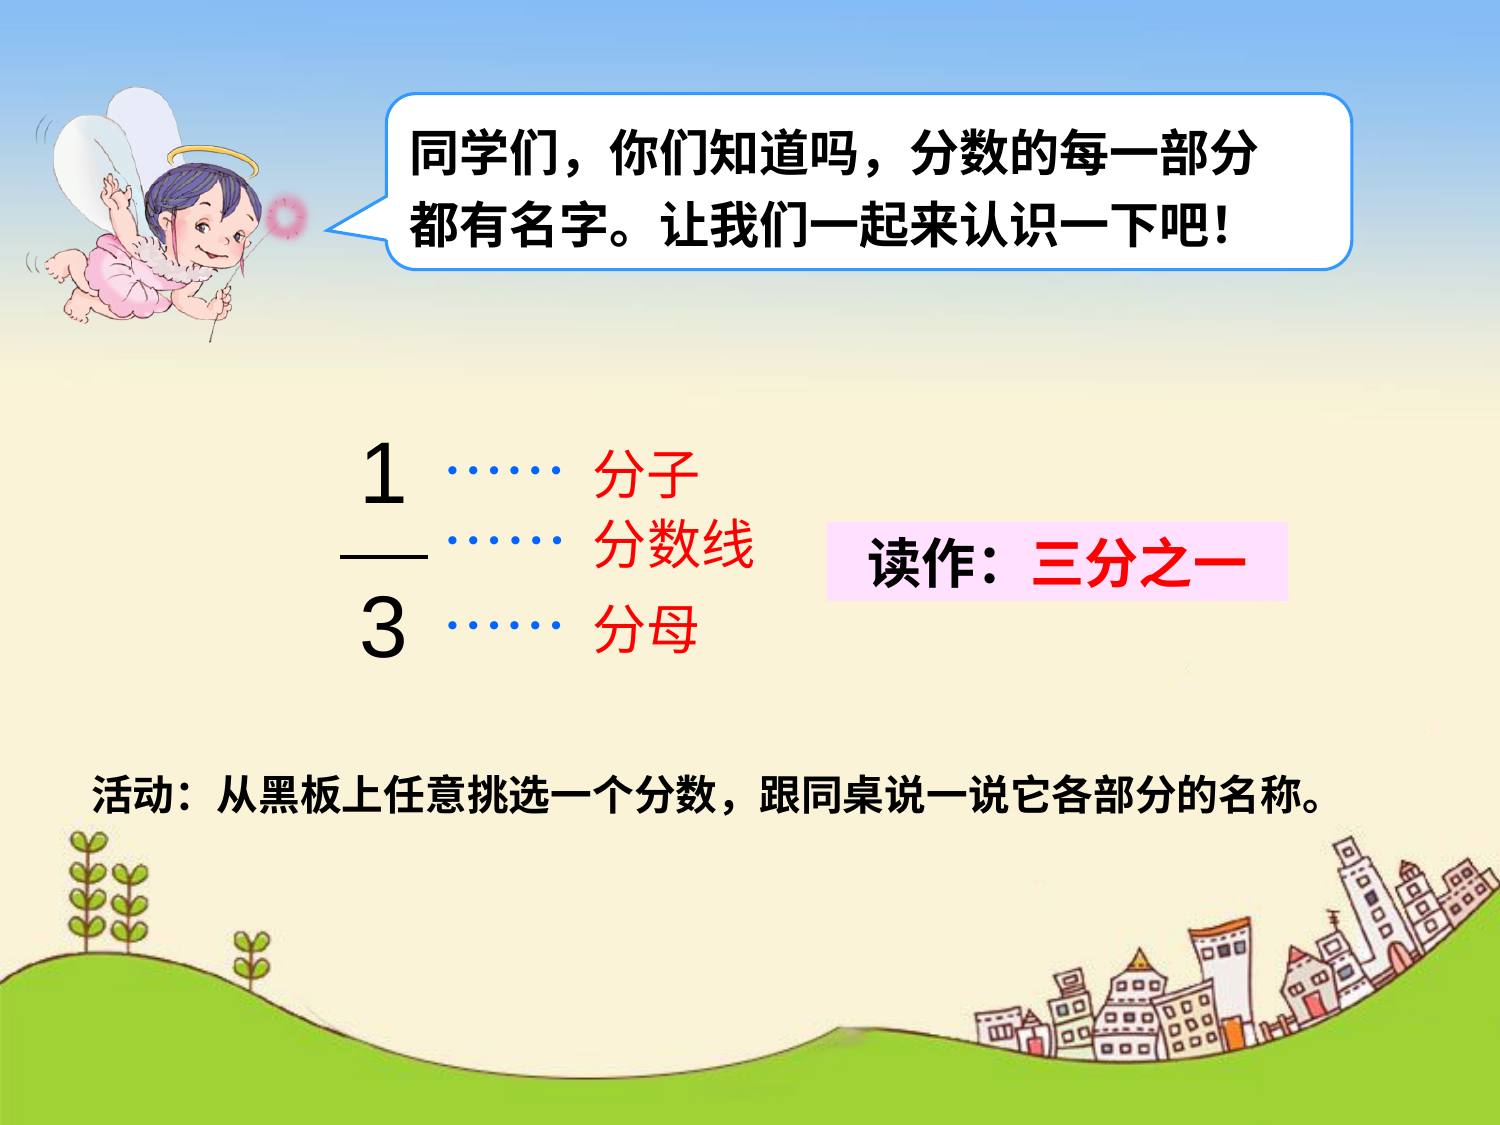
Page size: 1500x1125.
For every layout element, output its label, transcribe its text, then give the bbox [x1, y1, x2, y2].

text_box …… 分子 [455, 424, 1066, 515]
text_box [312, 408, 455, 706]
text_box 读作：三分之一 [995, 521, 1289, 602]
text_box …… 分母 [455, 579, 995, 670]
picture [0, 0, 1500, 1125]
text_box 活动：从黑板上任意挑选一个分数，跟同桌说一说它各部分的名称。 [76, 751, 1424, 827]
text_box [17, 78, 1352, 350]
text_box …… 分数线 [455, 515, 1019, 585]
